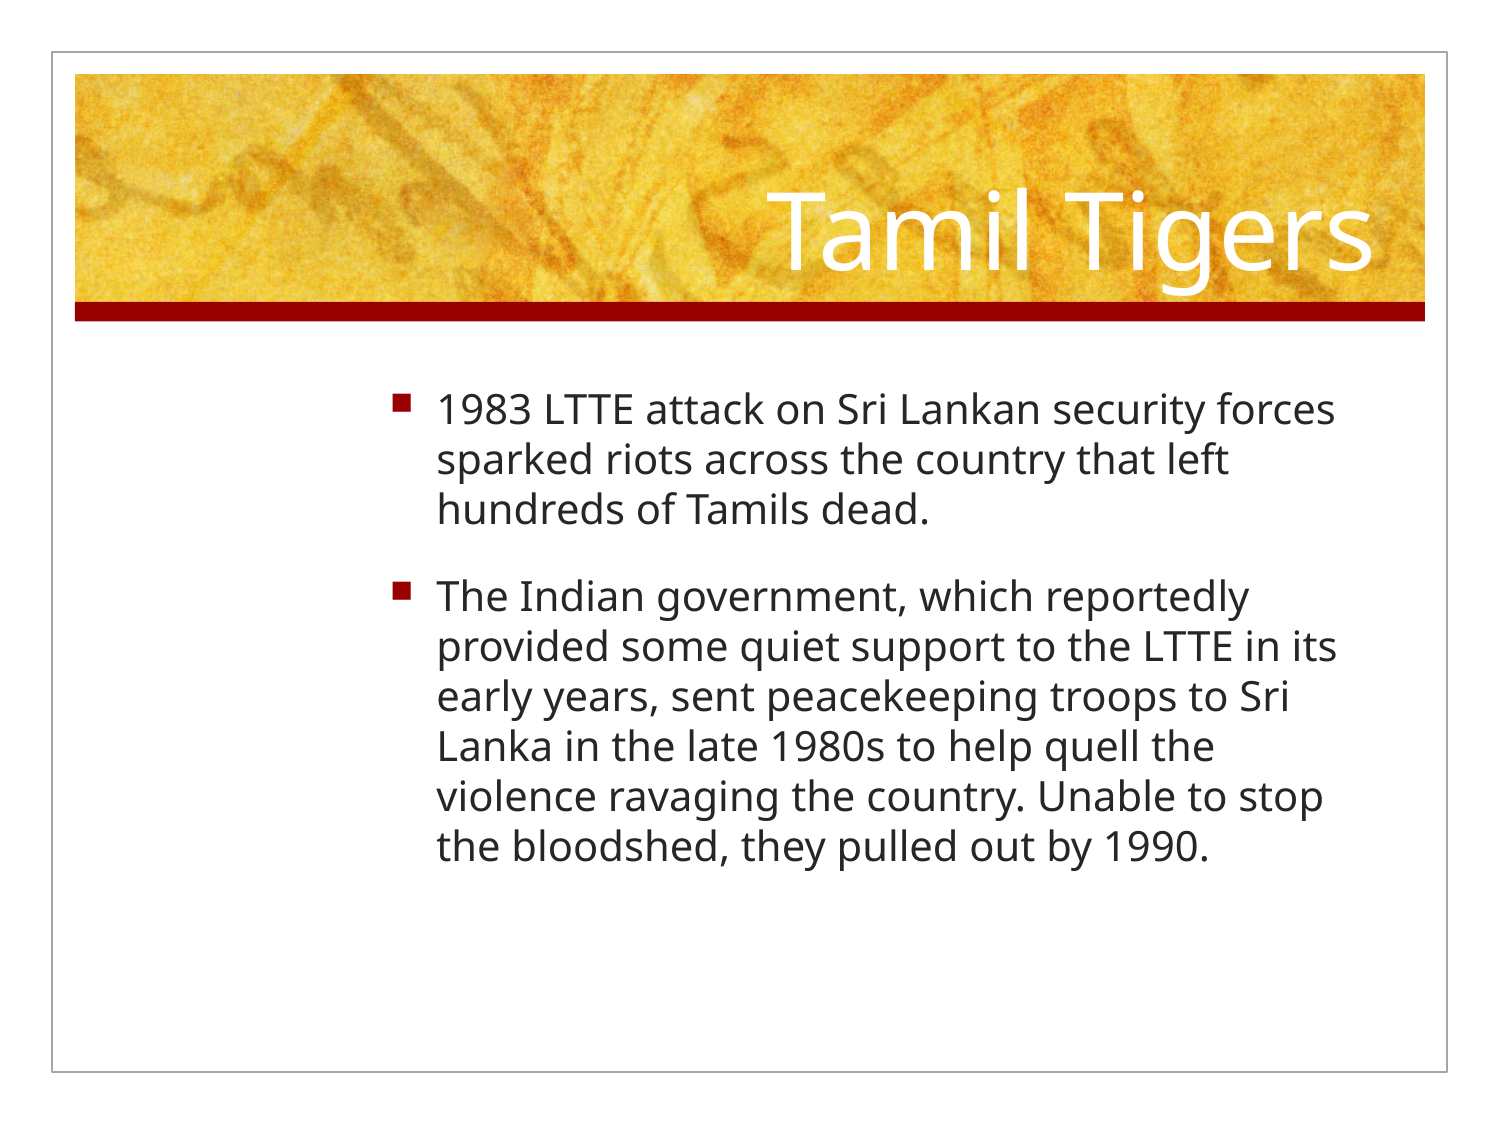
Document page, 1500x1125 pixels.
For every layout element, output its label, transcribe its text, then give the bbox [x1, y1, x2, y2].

picture [75, 74, 1425, 301]
list 1983 LTTE attack on Sri Lankan security forces sparked riots across the country that left hundreds of Tamils dead. The Indian government, which reportedly provided some quiet support to the LTTE in its early years, sent peacekeeping troops to Sri Lanka in the late 1980s to help quell the violence ravaging the country. Unable to stop the bloodshed, they pulled out by 1990. [375, 375, 1392, 1005]
title Tamil Tigers [108, 74, 1392, 292]
